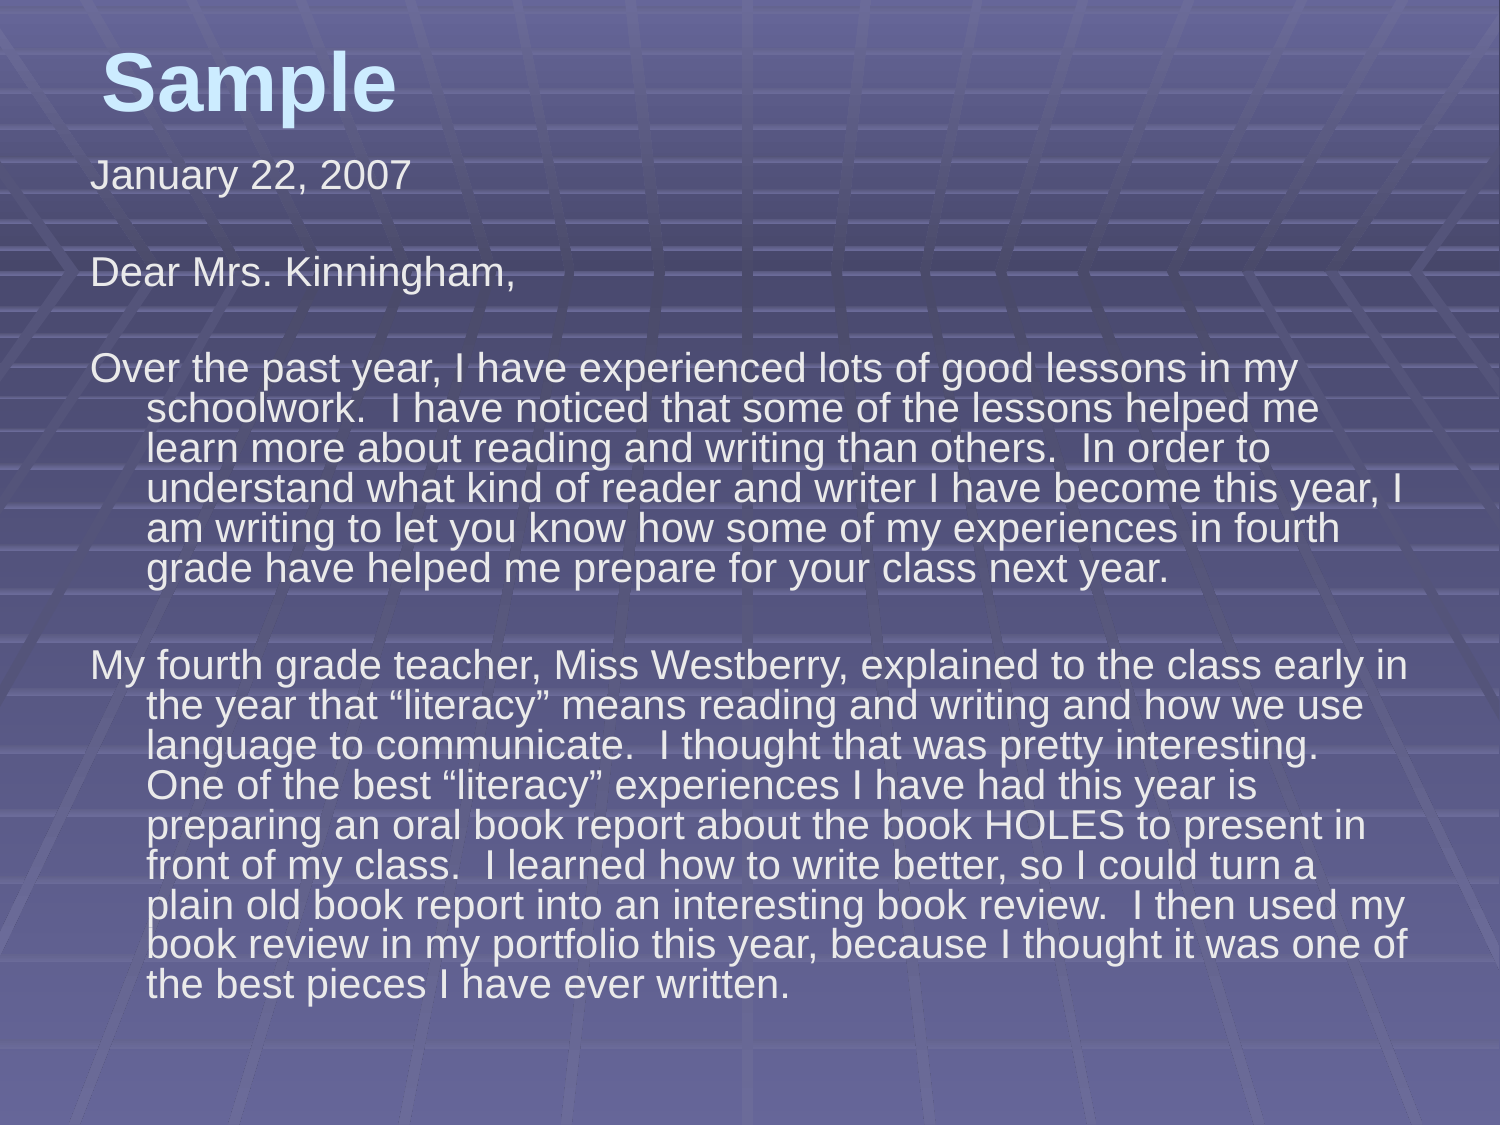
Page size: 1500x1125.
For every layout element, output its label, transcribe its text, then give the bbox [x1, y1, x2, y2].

list January 22, 2007 Dear Mrs. Kinningham, Over the past year, I have experienced lots of good lessons in my schoolwork. I have noticed that some of the lessons helped me learn more about reading and writing than others. In order to understand what kind of reader and writer I have become this year, I am writing to let you know how some of my experiences in fourth grade have helped me prepare for your class next year. My fourth grade teacher, Miss Westberry, explained to the class early in the year that “literacy” means reading and writing and how we use language to communicate. I thought that was pretty interesting. One of the best “literacy” experiences I have had this year is preparing an oral book report about the book HOLES to present in front of my class. I learned how to write better, so I could turn a plain old book report into an interesting book review. I then used my book review in my portfolio this year, because I thought it was one of the best pieces I have ever written. [74, 149, 1425, 1088]
title Sample [74, 44, 426, 113]
